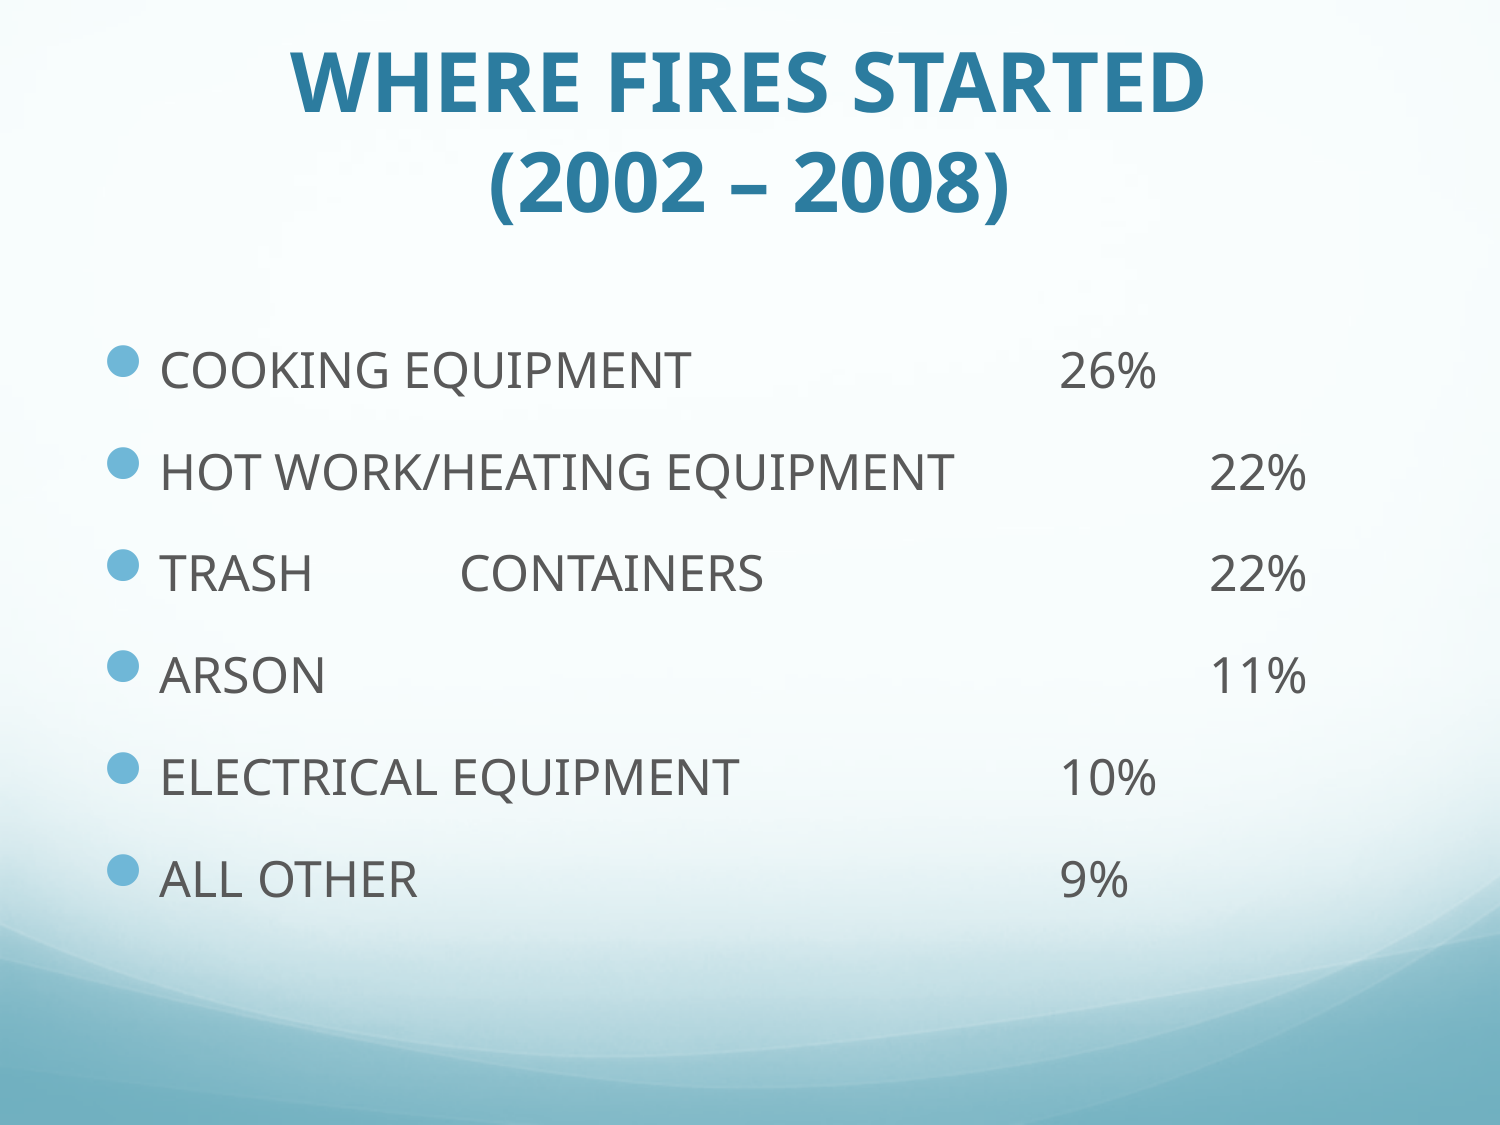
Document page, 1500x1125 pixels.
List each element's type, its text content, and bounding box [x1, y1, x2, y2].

list COOKING EQUIPMENT 26% HOT WORK/HEATING EQUIPMENT 22% TRASH CONTAINERS 22% ARSON 11% ELECTRICAL EQUIPMENT 10% ALL OTHER 9% [87, 331, 1469, 1006]
title WHERE FIRES STARTED (2002 – 2008) [90, 17, 1410, 237]
